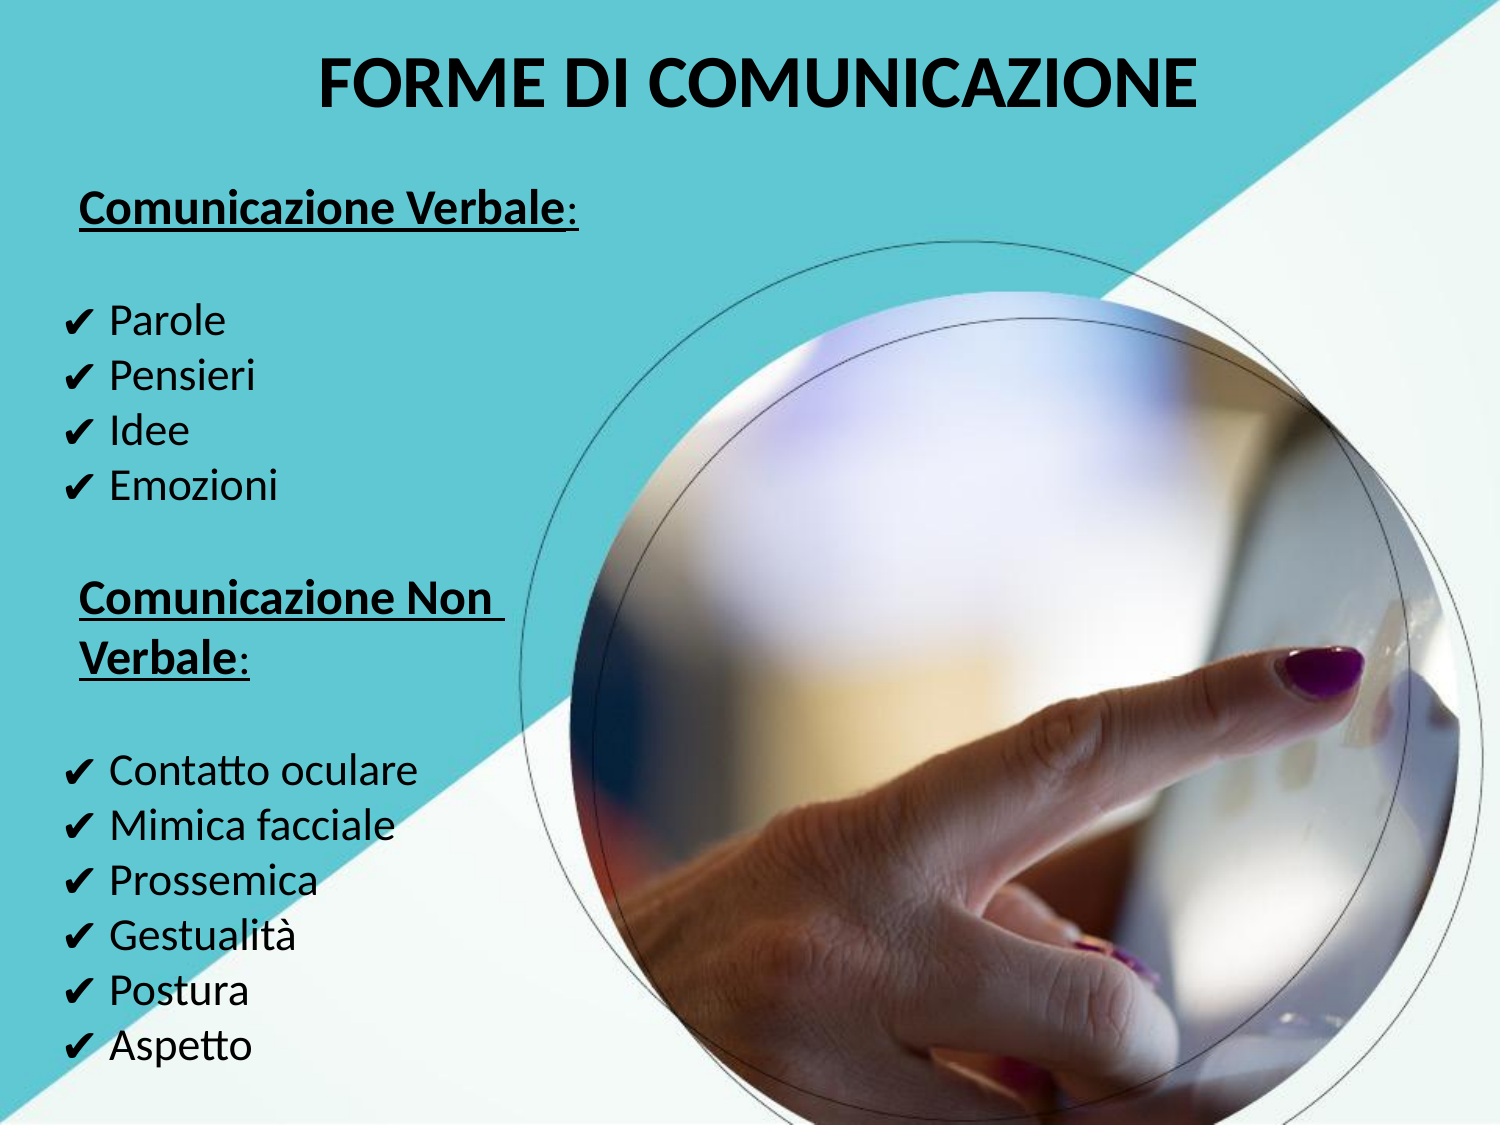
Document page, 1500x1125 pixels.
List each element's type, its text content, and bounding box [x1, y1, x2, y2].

picture [0, 0, 1500, 1125]
text_box Forme di Comunicazione [173, 24, 1327, 130]
text_box Comunicazione Verbale: Parole Pensieri Idee Emozioni Comunicazione Non Verbale: Contatto oculare Mimica facciale Prossemica Gestualità Postura Aspetto [45, 167, 769, 1078]
